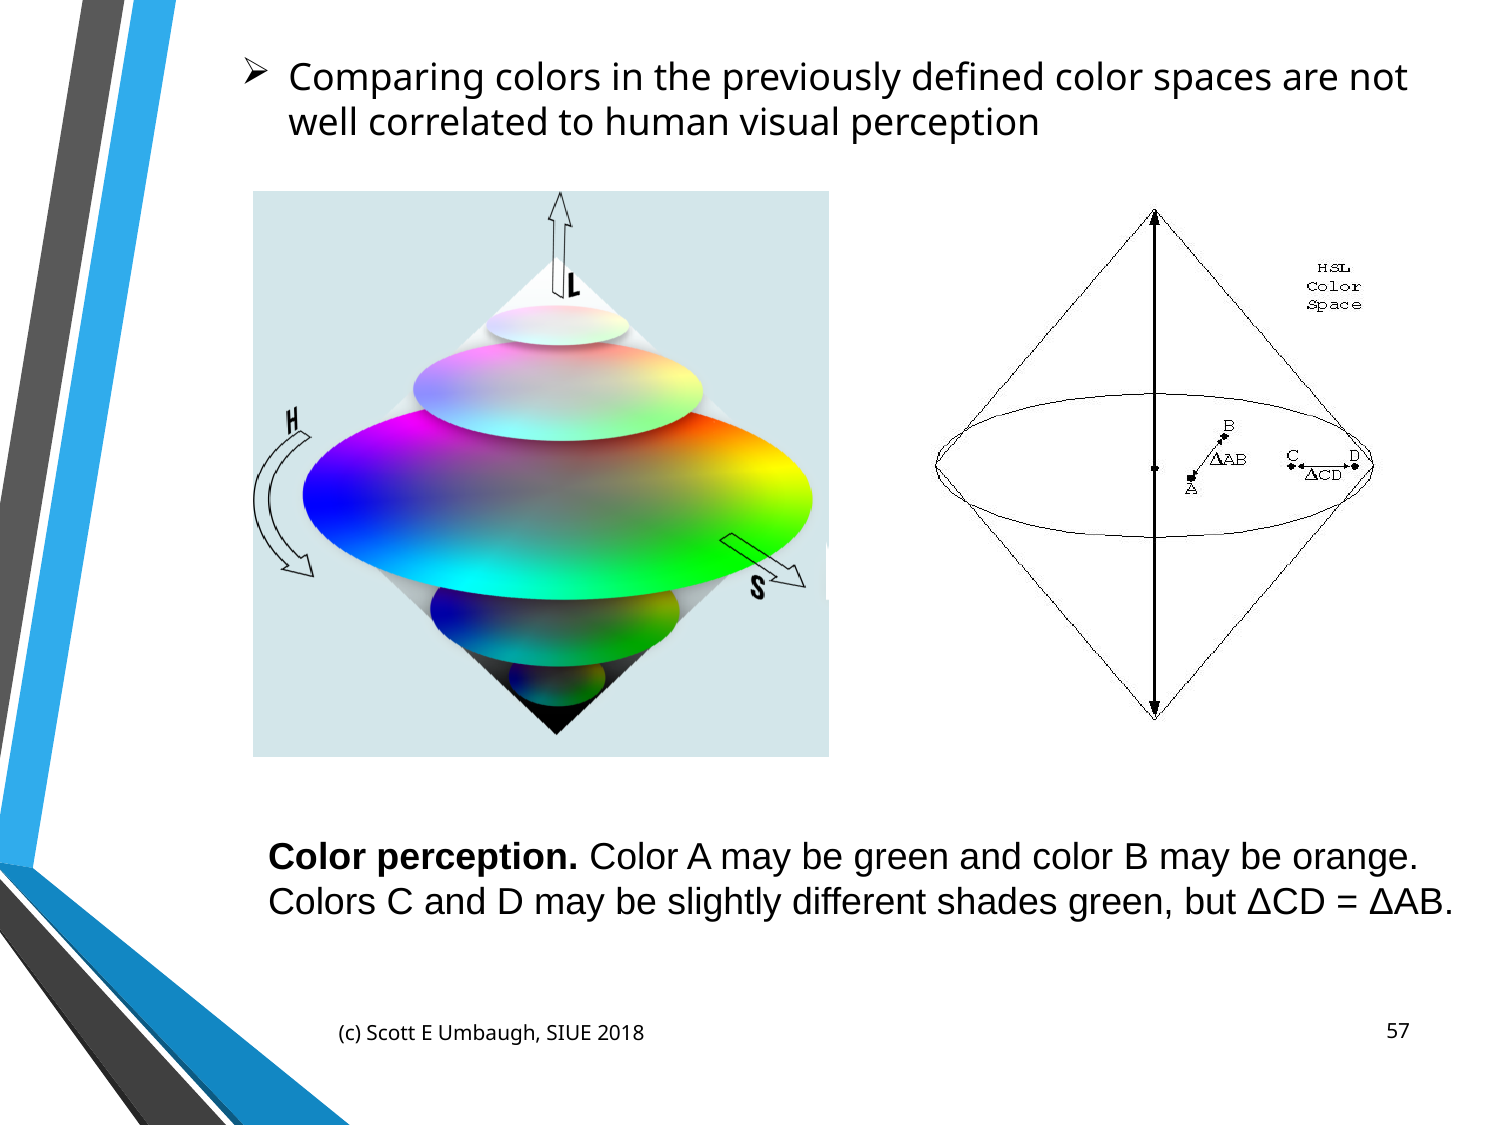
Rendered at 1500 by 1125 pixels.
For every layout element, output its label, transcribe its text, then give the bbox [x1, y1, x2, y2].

text_box Comparing colors in the previously defined color spaces are not well correlated to human visual perception [226, 45, 1445, 196]
text_box Color perception. Color A may be green and color B may be orange. Colors C and D may be slightly different shades green, but ΔCD = ΔAB. [253, 824, 1491, 930]
slide_number 57 [1354, 1001, 1425, 1062]
footer (c) Scott E Umbaugh, SIUE 2018 [323, 1001, 1196, 1062]
picture [252, 191, 830, 758]
picture [866, 191, 1443, 752]
